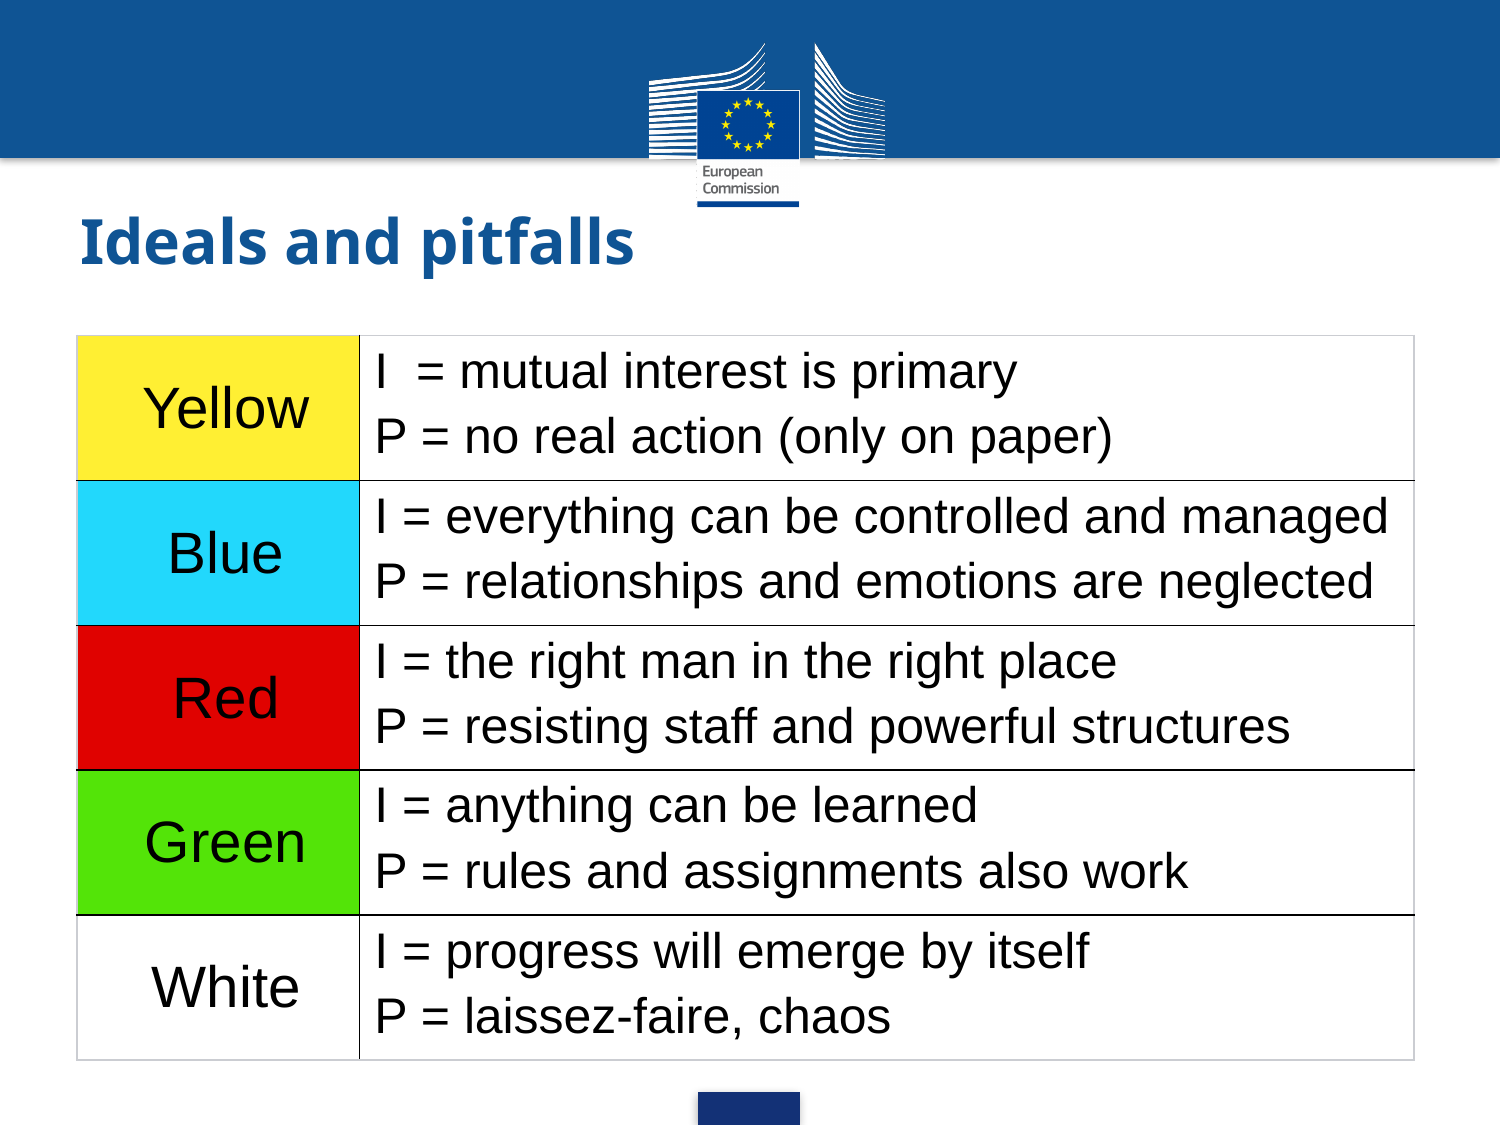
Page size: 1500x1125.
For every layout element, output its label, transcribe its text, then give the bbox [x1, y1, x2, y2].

table_cell White [78, 916, 359, 1059]
table_cell I = progress will emerge by itself P = laissez-faire, chaos [360, 916, 1413, 1059]
table_header Yellow [78, 336, 359, 480]
table_header I = mutual interest is primary P = no real action (only on paper) [360, 336, 1413, 480]
picture [649, 42, 885, 164]
table_cell Red [78, 626, 359, 769]
table_cell Blue [78, 481, 359, 625]
table_cell Green [78, 771, 359, 914]
table_cell I = the right man in the right place P = resisting staff and powerful structures [360, 626, 1413, 769]
table_cell I = everything can be controlled and managed P = relationships and emotions are neglected [360, 481, 1413, 625]
title Ideals and pitfalls [64, 164, 1340, 315]
table_cell I = anything can be learned P = rules and assignments also work [360, 771, 1413, 914]
